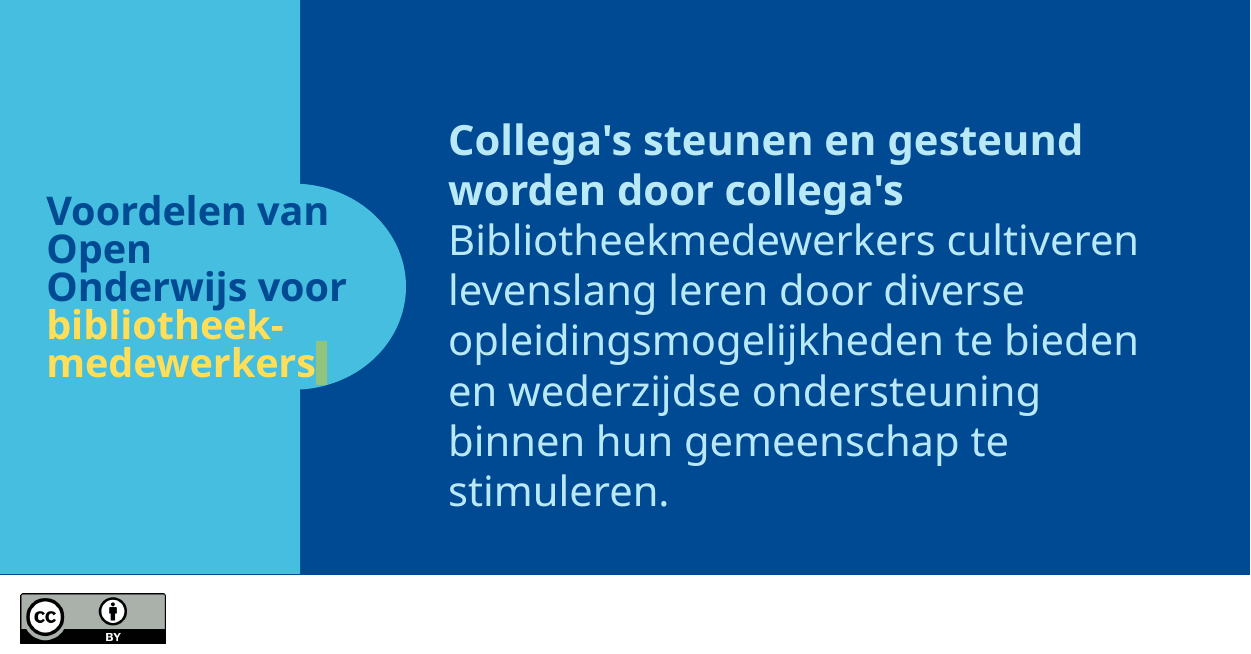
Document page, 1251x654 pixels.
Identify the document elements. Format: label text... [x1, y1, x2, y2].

text_box Collega's steunen en gesteund worden door collega's Bibliotheekmedewerkers cultiveren levenslang leren door diverse opleidingsmogelijkheden te bieden en wederzijdse ondersteuning binnen hun gemeenschap te stimuleren. [435, 101, 1198, 527]
picture [20, 592, 166, 645]
text_box [367, 208, 407, 365]
text_box Voordelen van Open Onderwijs voor bibliotheek- medewerkers [31, 179, 367, 400]
text_box [0, 0, 301, 574]
text_box [0, 582, 1250, 654]
